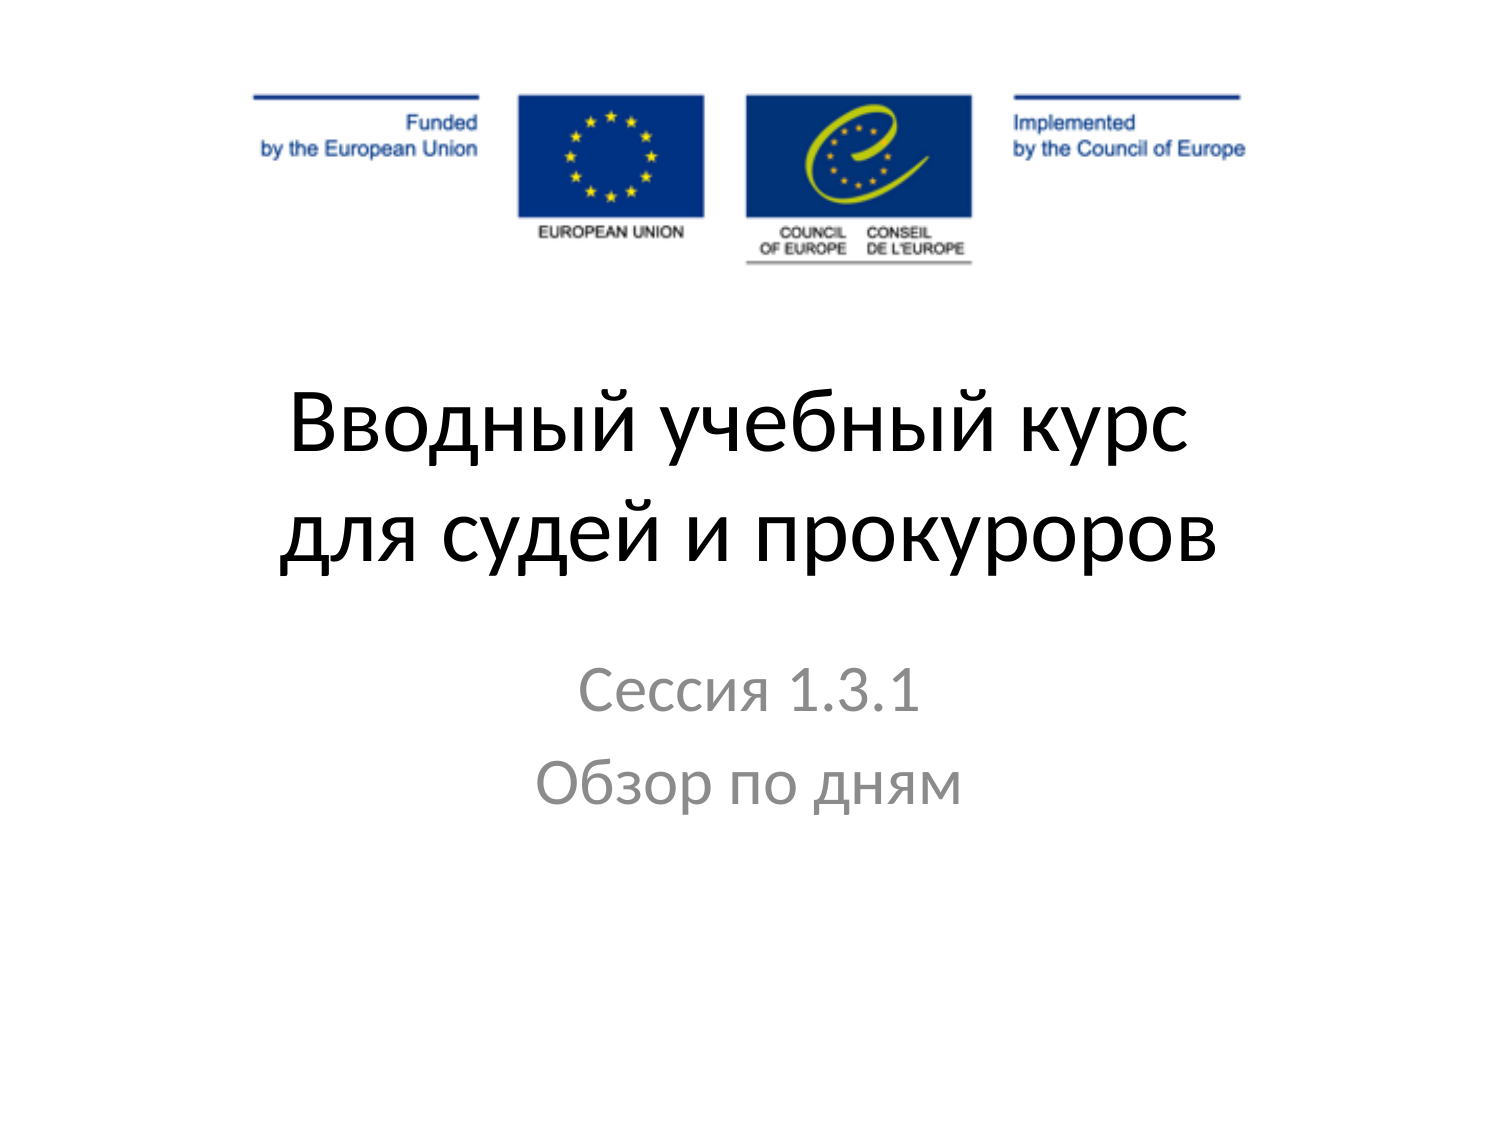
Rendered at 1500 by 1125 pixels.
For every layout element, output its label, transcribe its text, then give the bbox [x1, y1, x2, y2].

title Вводный учебный курс для судей и прокуроров [112, 349, 1388, 591]
subtitle Сессия 1.3.1 Обзор по дням [225, 637, 1275, 925]
picture [248, 90, 1252, 273]
